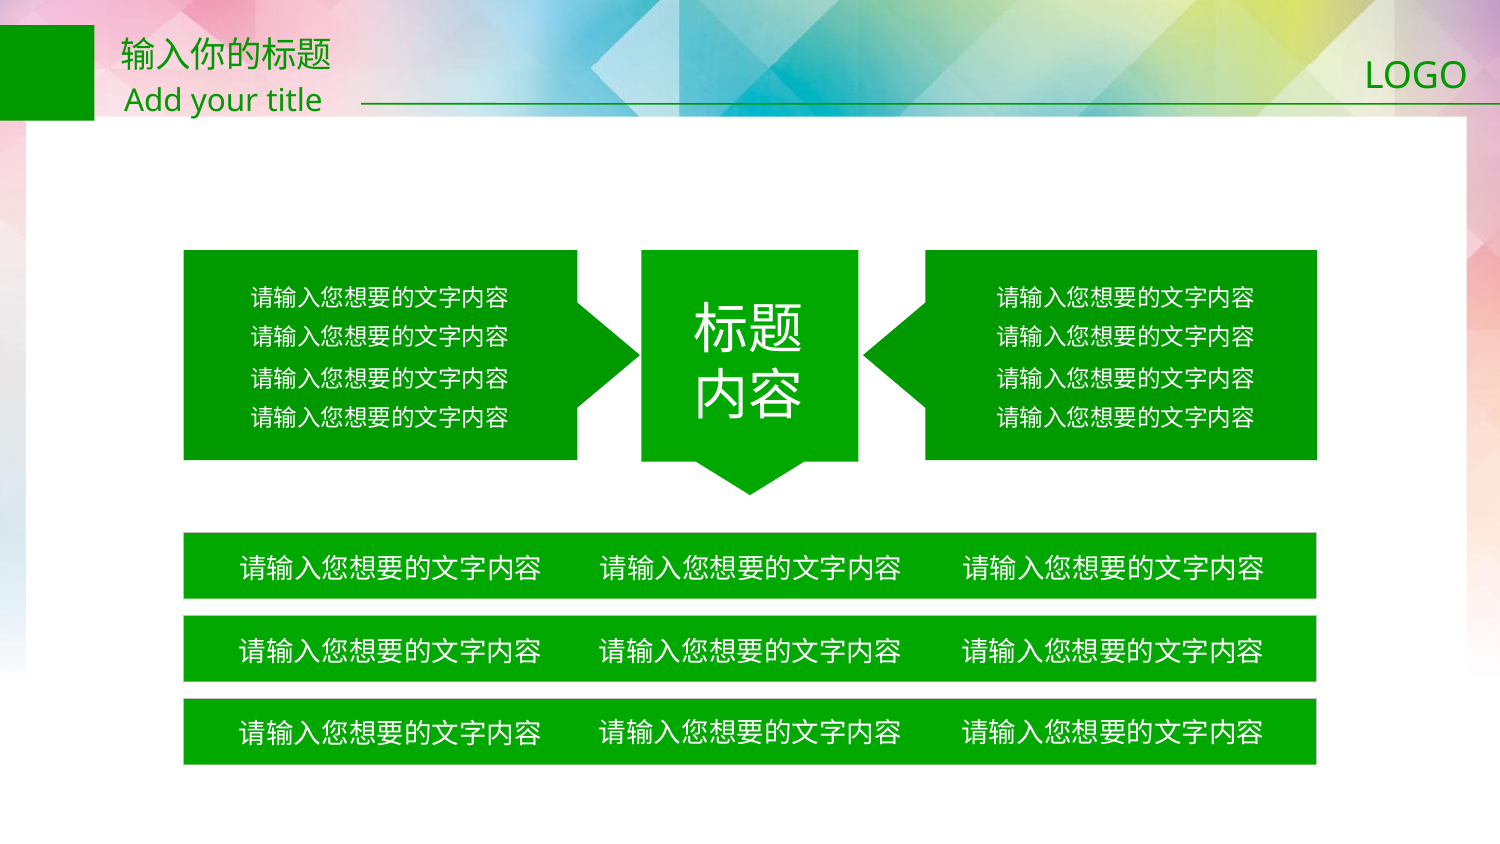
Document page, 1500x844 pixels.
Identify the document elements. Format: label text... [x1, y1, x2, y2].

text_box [183, 249, 640, 461]
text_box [105, 24, 355, 127]
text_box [183, 531, 1318, 601]
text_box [641, 249, 859, 496]
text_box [183, 615, 1318, 684]
picture [0, 0, 1500, 843]
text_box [183, 698, 1318, 767]
text_box LOGO [1349, 44, 1483, 104]
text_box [862, 249, 1317, 461]
